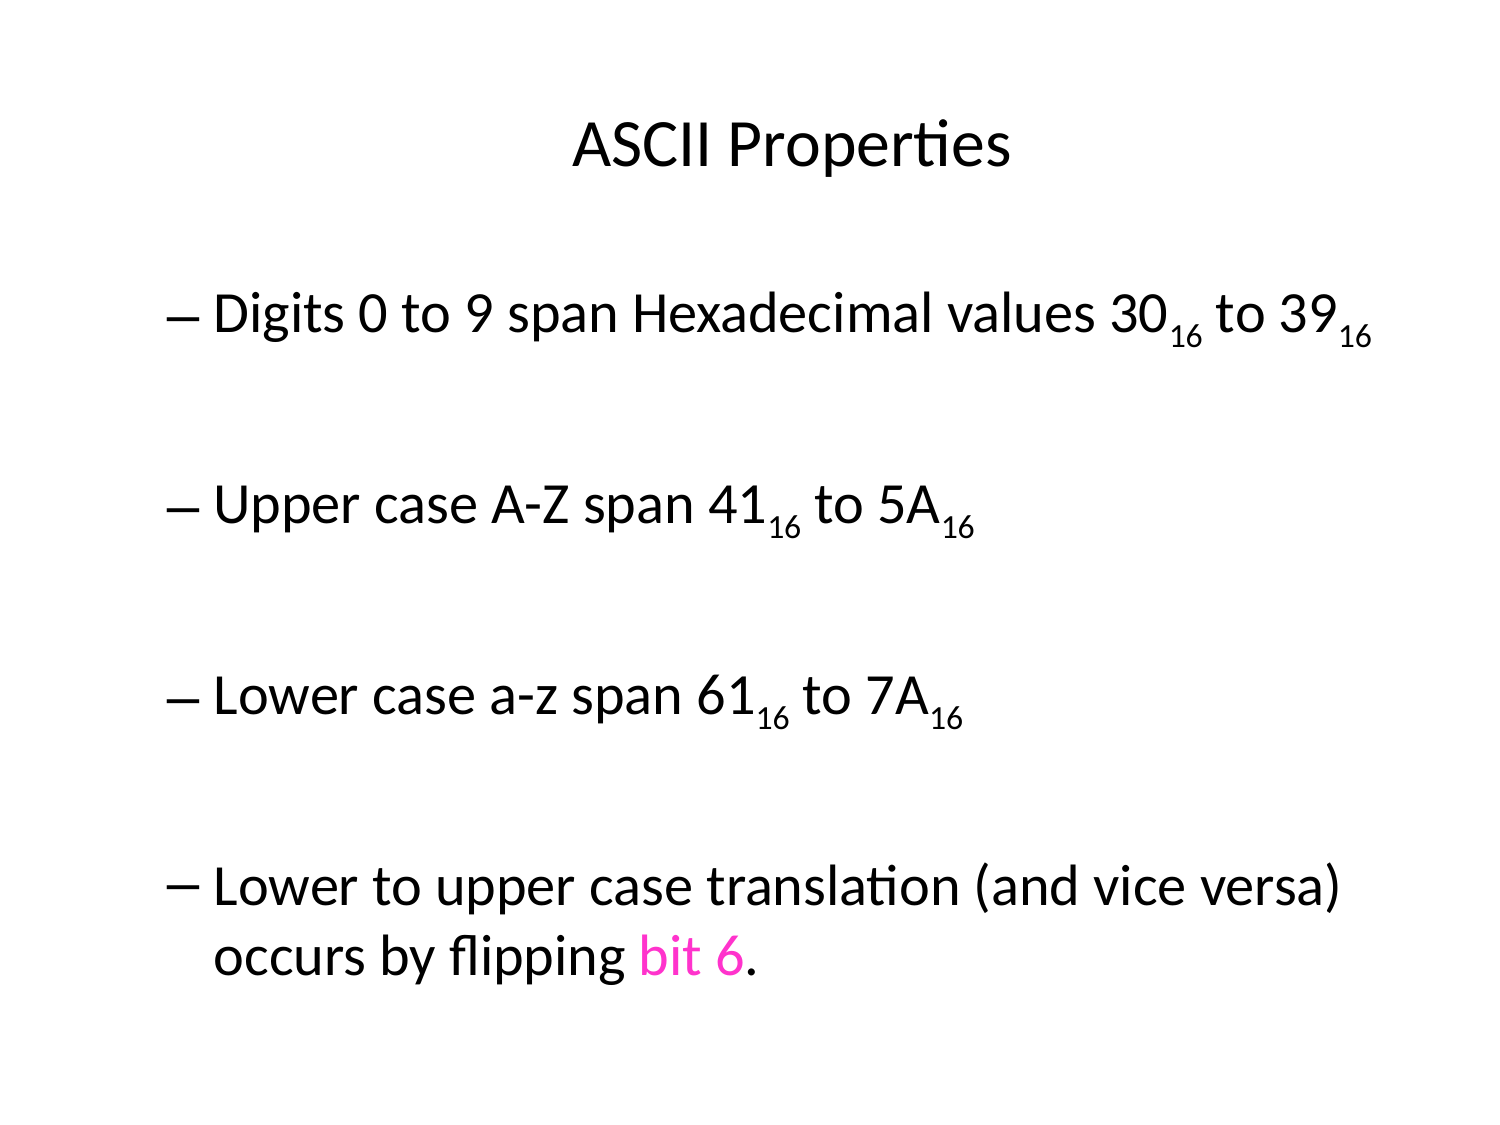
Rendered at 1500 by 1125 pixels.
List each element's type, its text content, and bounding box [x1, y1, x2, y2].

title ASCII Properties [478, 90, 1106, 188]
list Digits 0 to 9 span Hexadecimal values 3016 to 3916 Upper case A-Z span 4116 to 5A16 Lower case a-z span 6116 to 7A16 Lower to upper case translation (and vice versa) occurs by flipping bit 6. [76, 267, 1427, 964]
